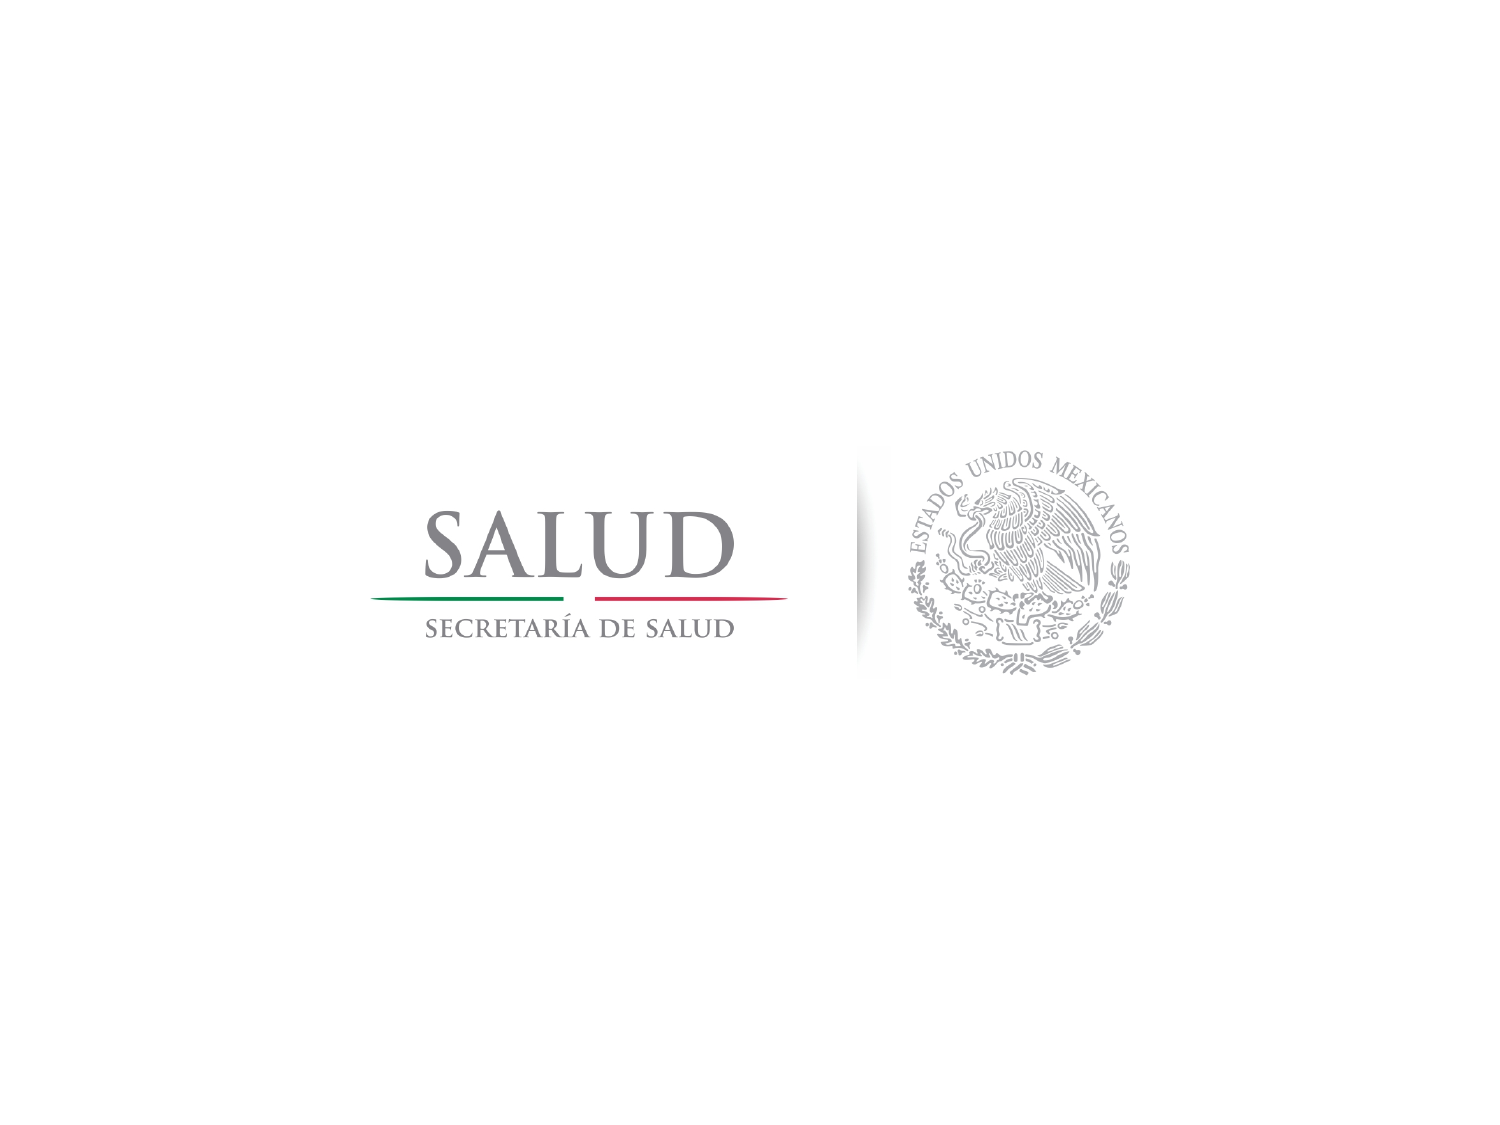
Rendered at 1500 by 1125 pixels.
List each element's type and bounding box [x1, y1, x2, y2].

picture [370, 446, 1130, 679]
